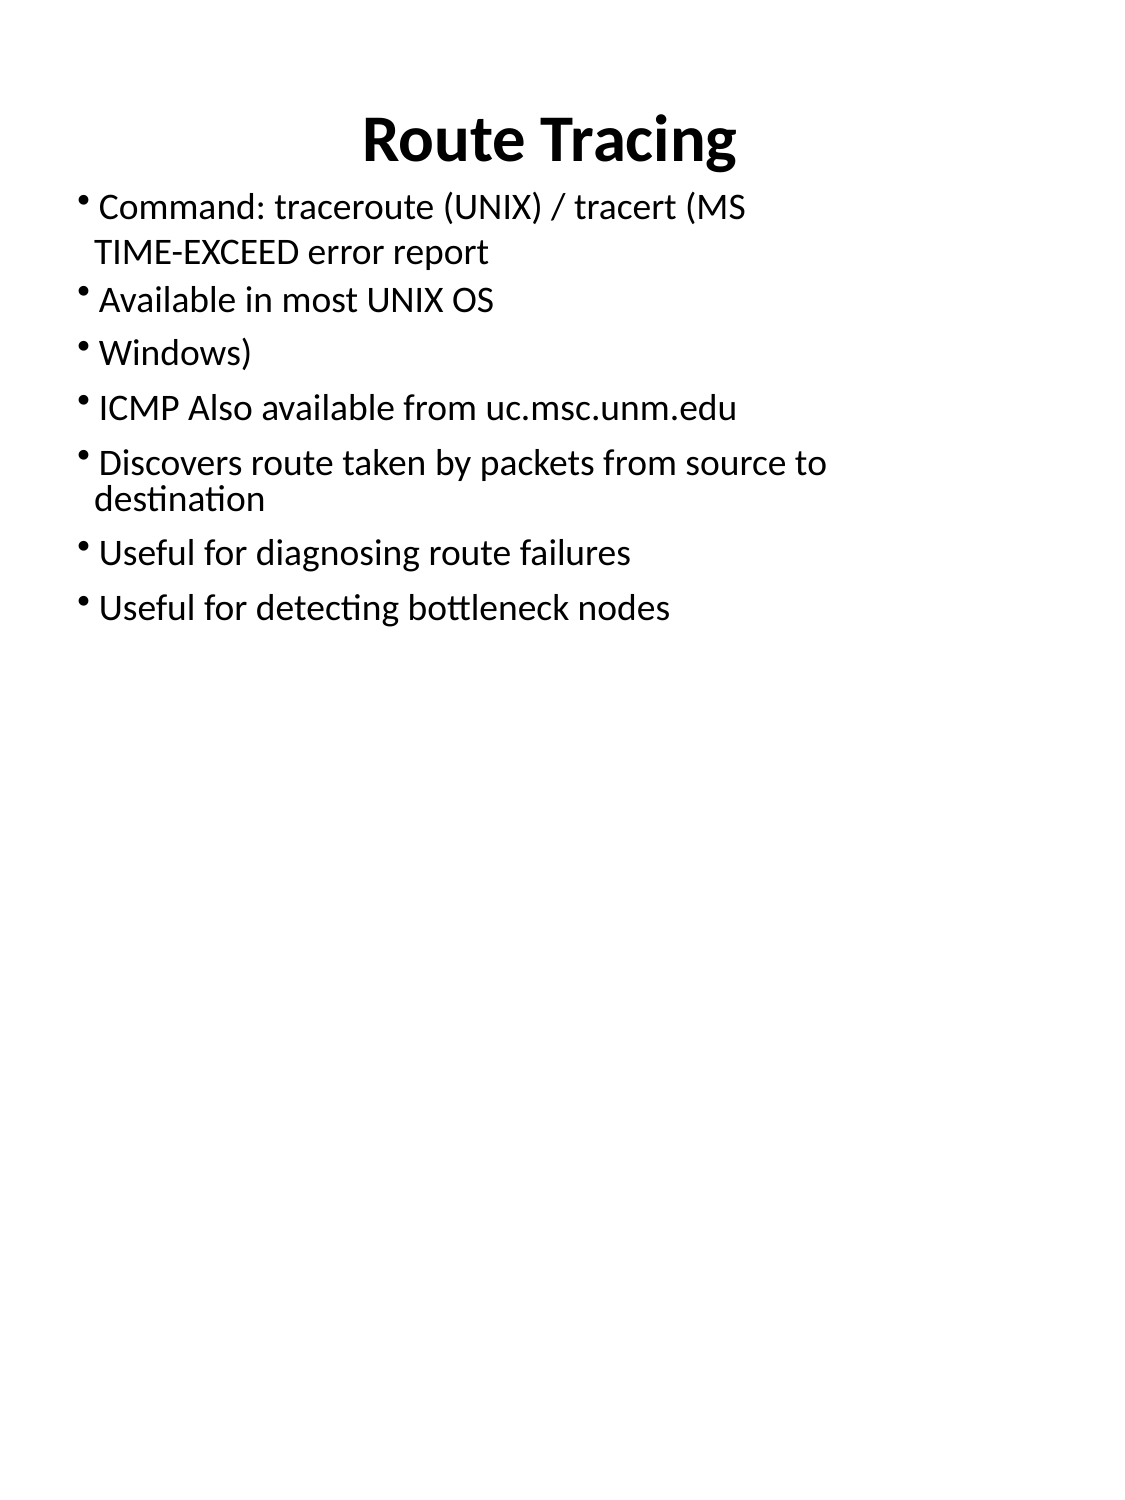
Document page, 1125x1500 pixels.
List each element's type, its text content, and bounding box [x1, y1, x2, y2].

title Route Tracing [87, 87, 1013, 174]
text_box Command: traceroute (UNIX) / tracert (MS TIME-EXCEED error report Available in most UNIX OS Windows) ICMP Also available from uc.msc.unm.edu Discovers route taken by packets from source to destination Useful for diagnosing route failures Useful for detecting bottleneck nodes [62, 174, 1063, 636]
